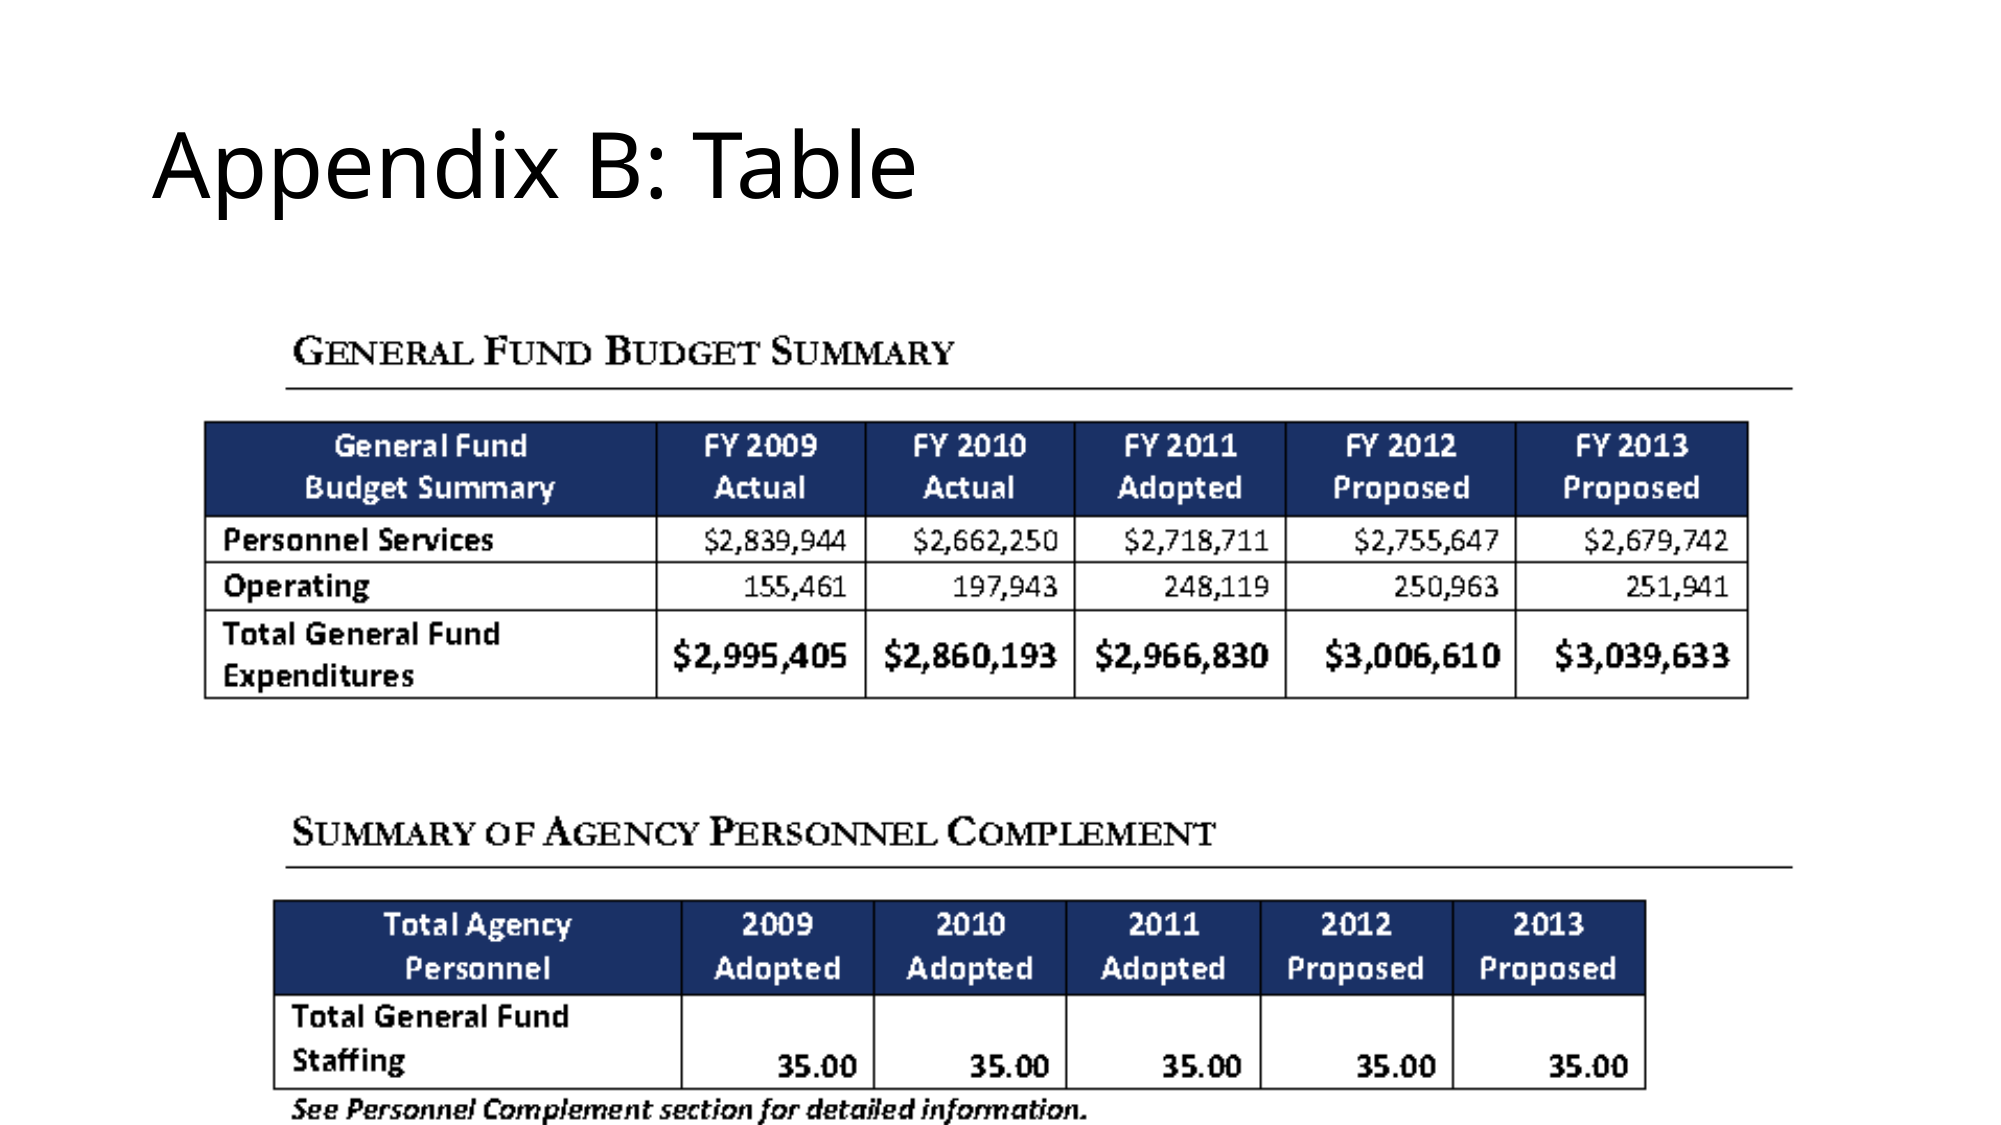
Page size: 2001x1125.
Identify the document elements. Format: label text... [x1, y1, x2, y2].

picture [166, 315, 1833, 1125]
title Appendix B: Table [137, 59, 1863, 278]
